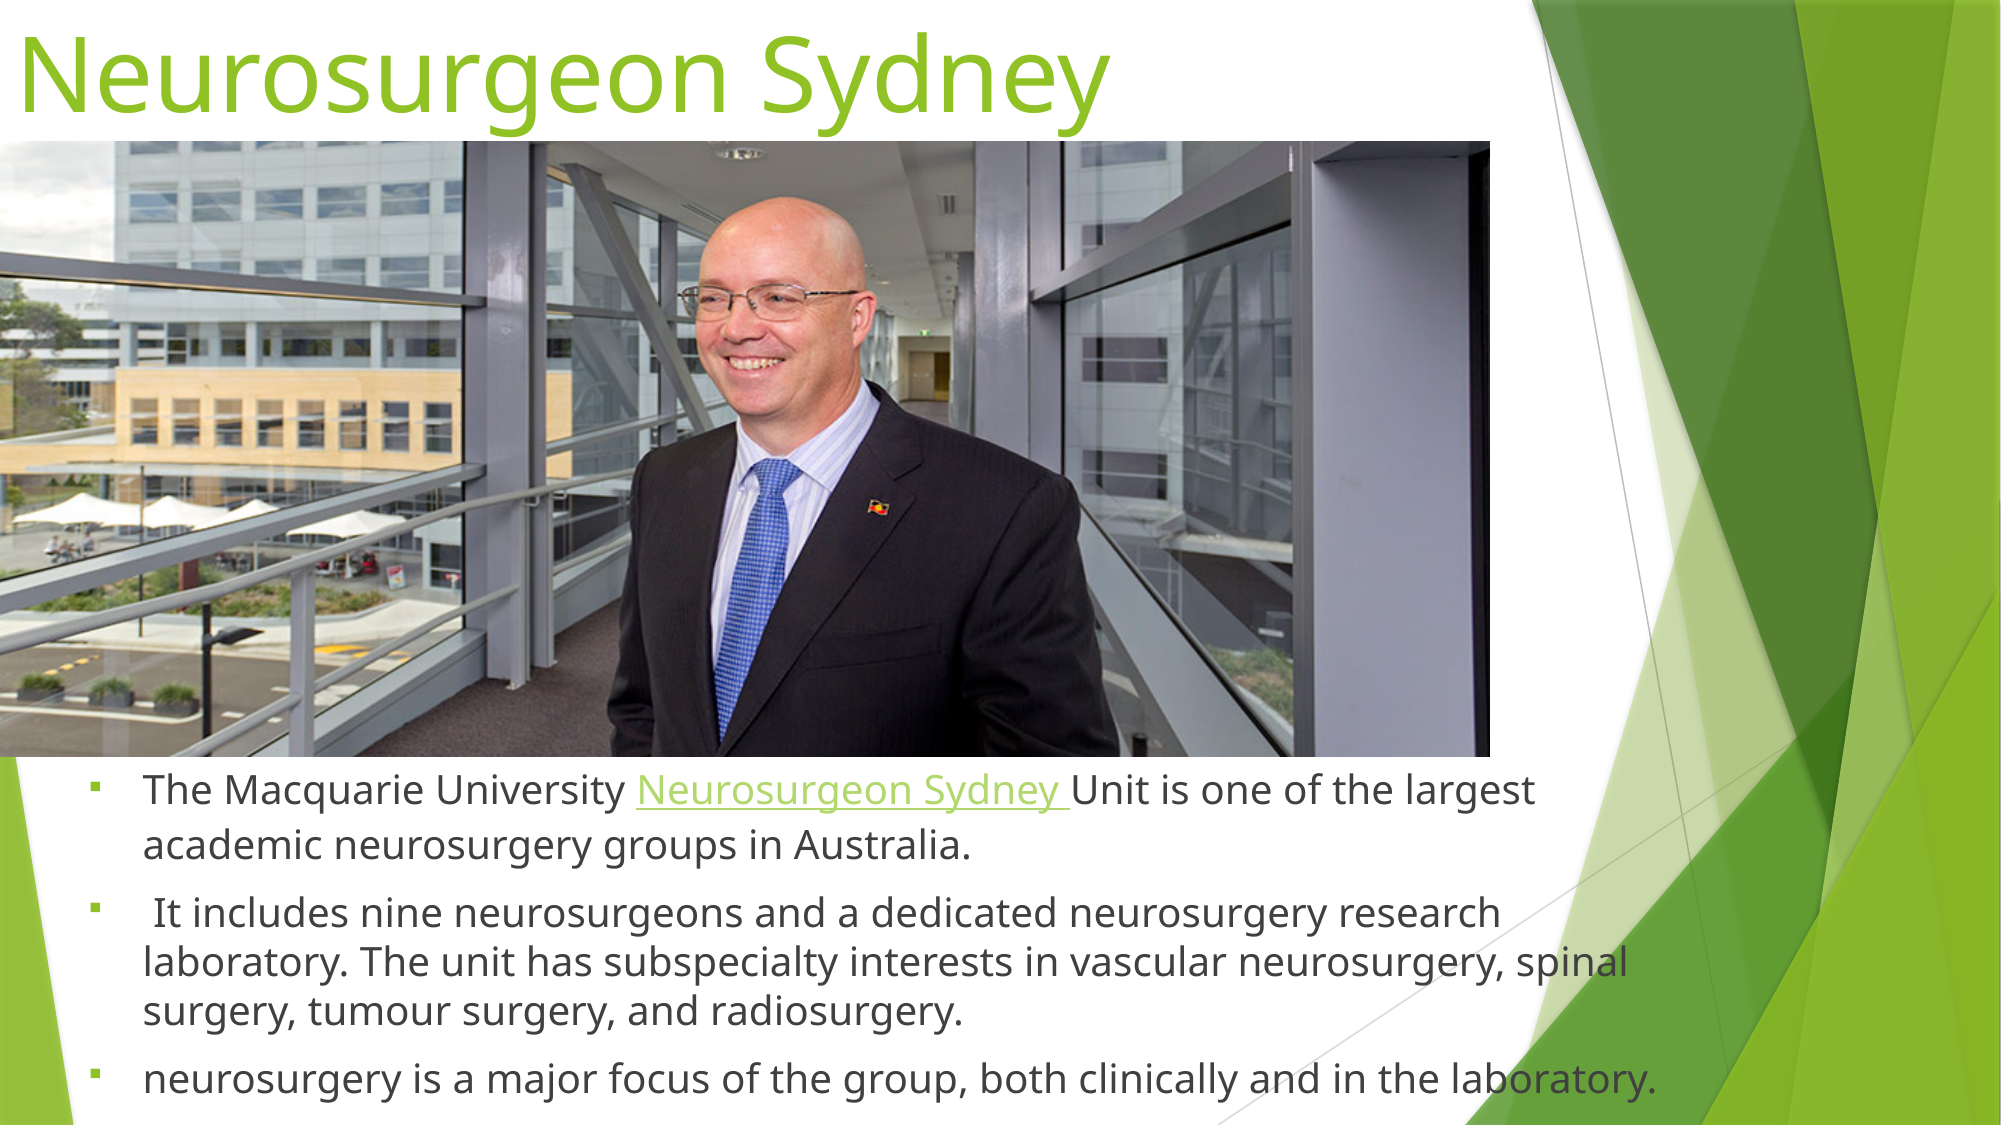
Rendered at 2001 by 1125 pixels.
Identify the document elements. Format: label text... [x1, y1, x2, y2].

list The Macquarie University Neurosurgeon Sydney Unit is one of the largest academic neurosurgery groups in Australia. It includes nine neurosurgeons and a dedicated neurosurgery research laboratory. The unit has subspecialty interests in vascular neurosurgery, spinal surgery, tumour surgery, and radiosurgery. neurosurgery is a major focus of the group, both clinically and in the laboratory. [73, 756, 1707, 1125]
title Neurosurgeon Sydney [0, 0, 1411, 140]
picture [0, 140, 1490, 757]
